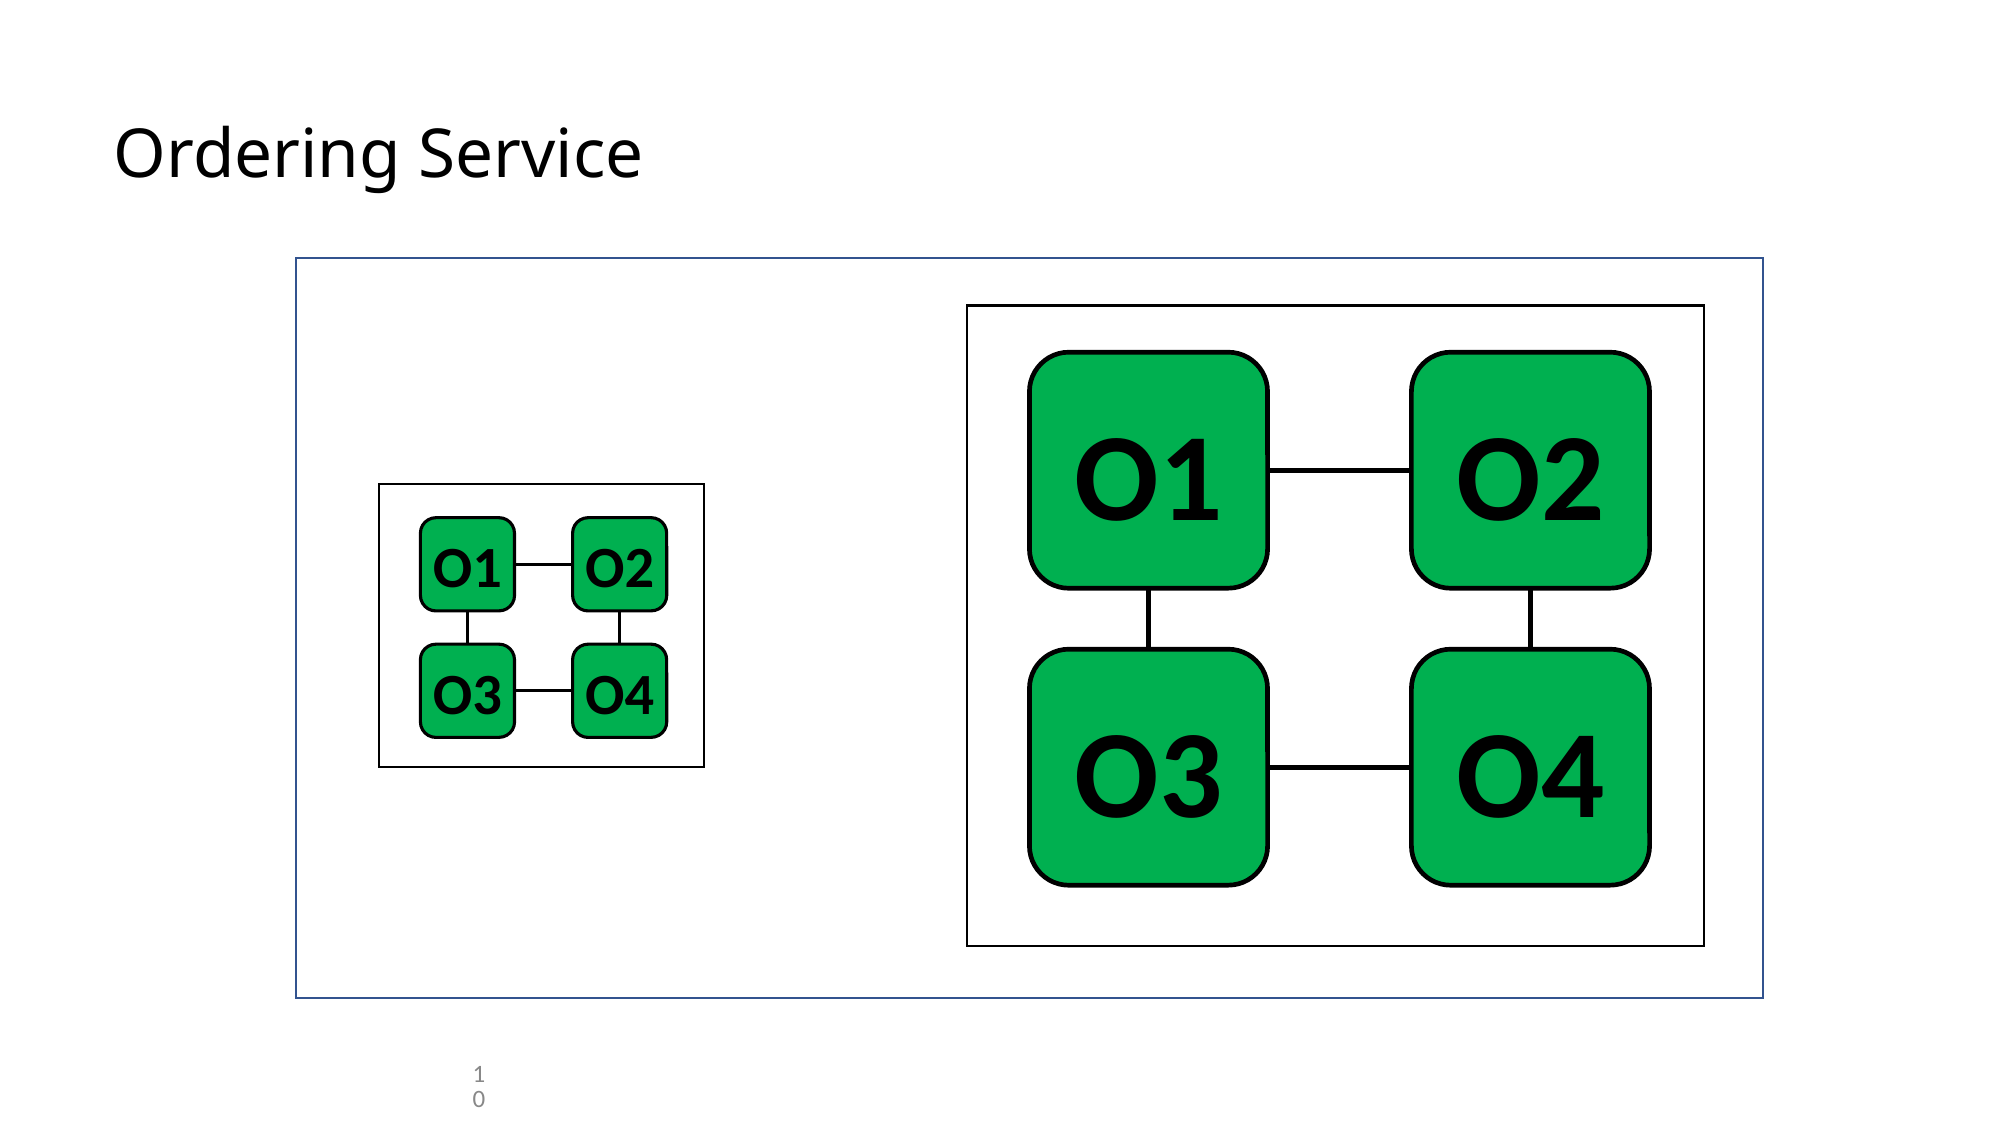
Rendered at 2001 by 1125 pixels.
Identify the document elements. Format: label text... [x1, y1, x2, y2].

text_box O2 [572, 517, 667, 611]
text_box [378, 484, 705, 768]
title Ordering Service [113, 118, 1887, 202]
text_box O4 [572, 644, 667, 738]
text_box [295, 258, 1763, 999]
text_box O3 [420, 644, 515, 738]
text_box O3 [1029, 649, 1268, 886]
text_box O4 [1411, 649, 1650, 886]
text_box O1 [420, 517, 515, 611]
text_box O2 [1411, 352, 1650, 589]
slide_number 10 [464, 1050, 496, 1096]
text_box [967, 305, 1705, 947]
